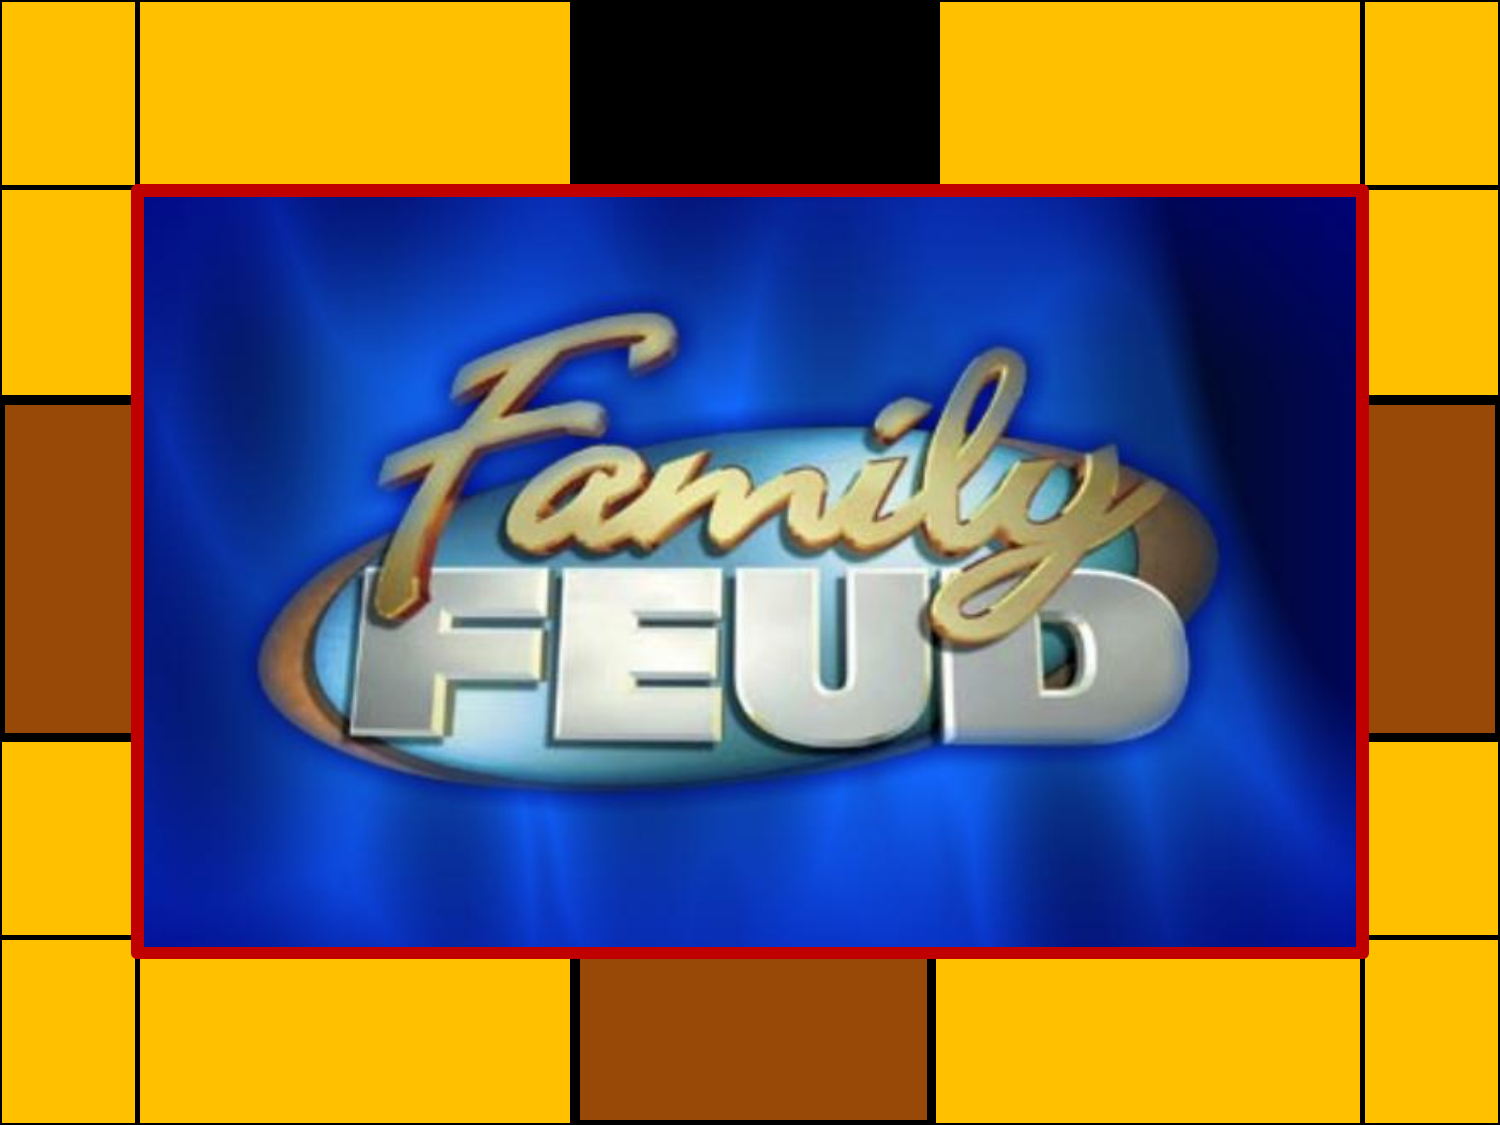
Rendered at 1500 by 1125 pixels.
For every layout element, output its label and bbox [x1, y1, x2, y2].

text_box [1364, 190, 1500, 398]
text_box [1364, 740, 1500, 935]
text_box [1360, 935, 1500, 1125]
text_box [933, 955, 1360, 1125]
text_box [1360, 0, 1500, 190]
text_box [0, 0, 139, 190]
text_box [135, 189, 1364, 955]
text_box [939, 0, 1360, 189]
text_box [573, 0, 939, 189]
text_box [0, 398, 135, 740]
text_box [0, 740, 135, 935]
text_box [1364, 398, 1500, 740]
text_box [139, 955, 573, 1125]
text_box [0, 935, 139, 1125]
text_box [0, 190, 135, 398]
text_box [139, 0, 573, 189]
text_box [573, 955, 933, 1125]
